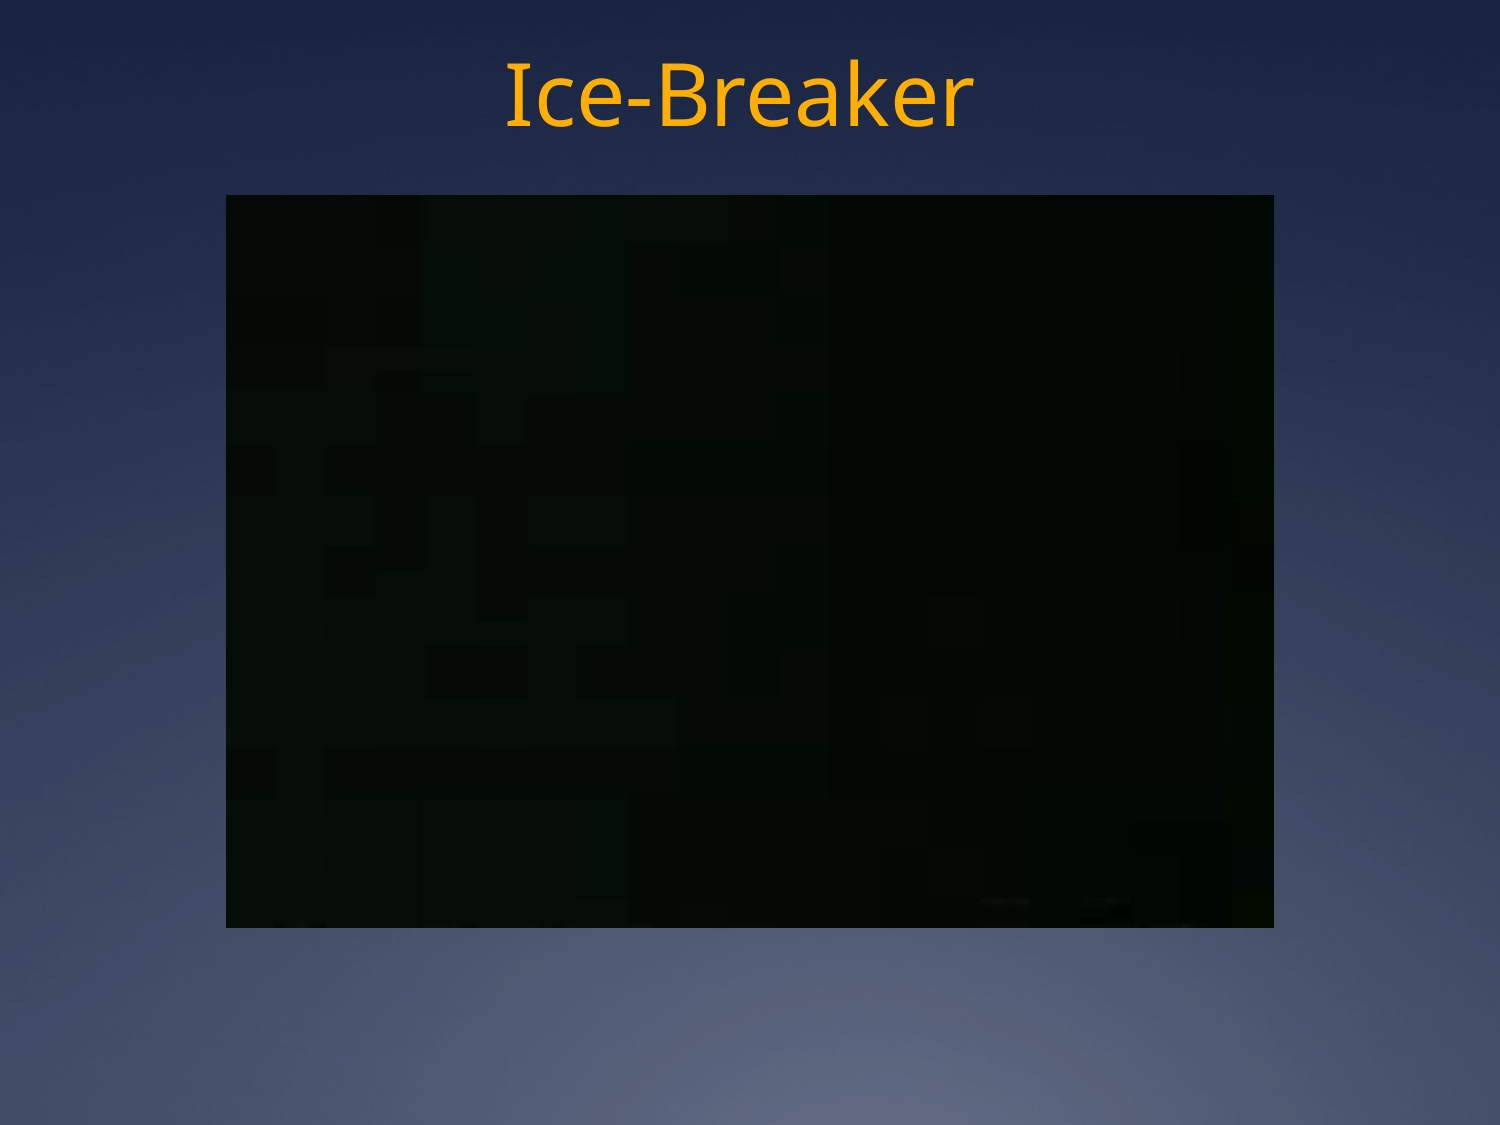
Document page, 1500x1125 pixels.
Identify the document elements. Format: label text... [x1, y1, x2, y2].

title Ice-Breaker [132, 31, 1349, 258]
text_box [224, 193, 1276, 930]
